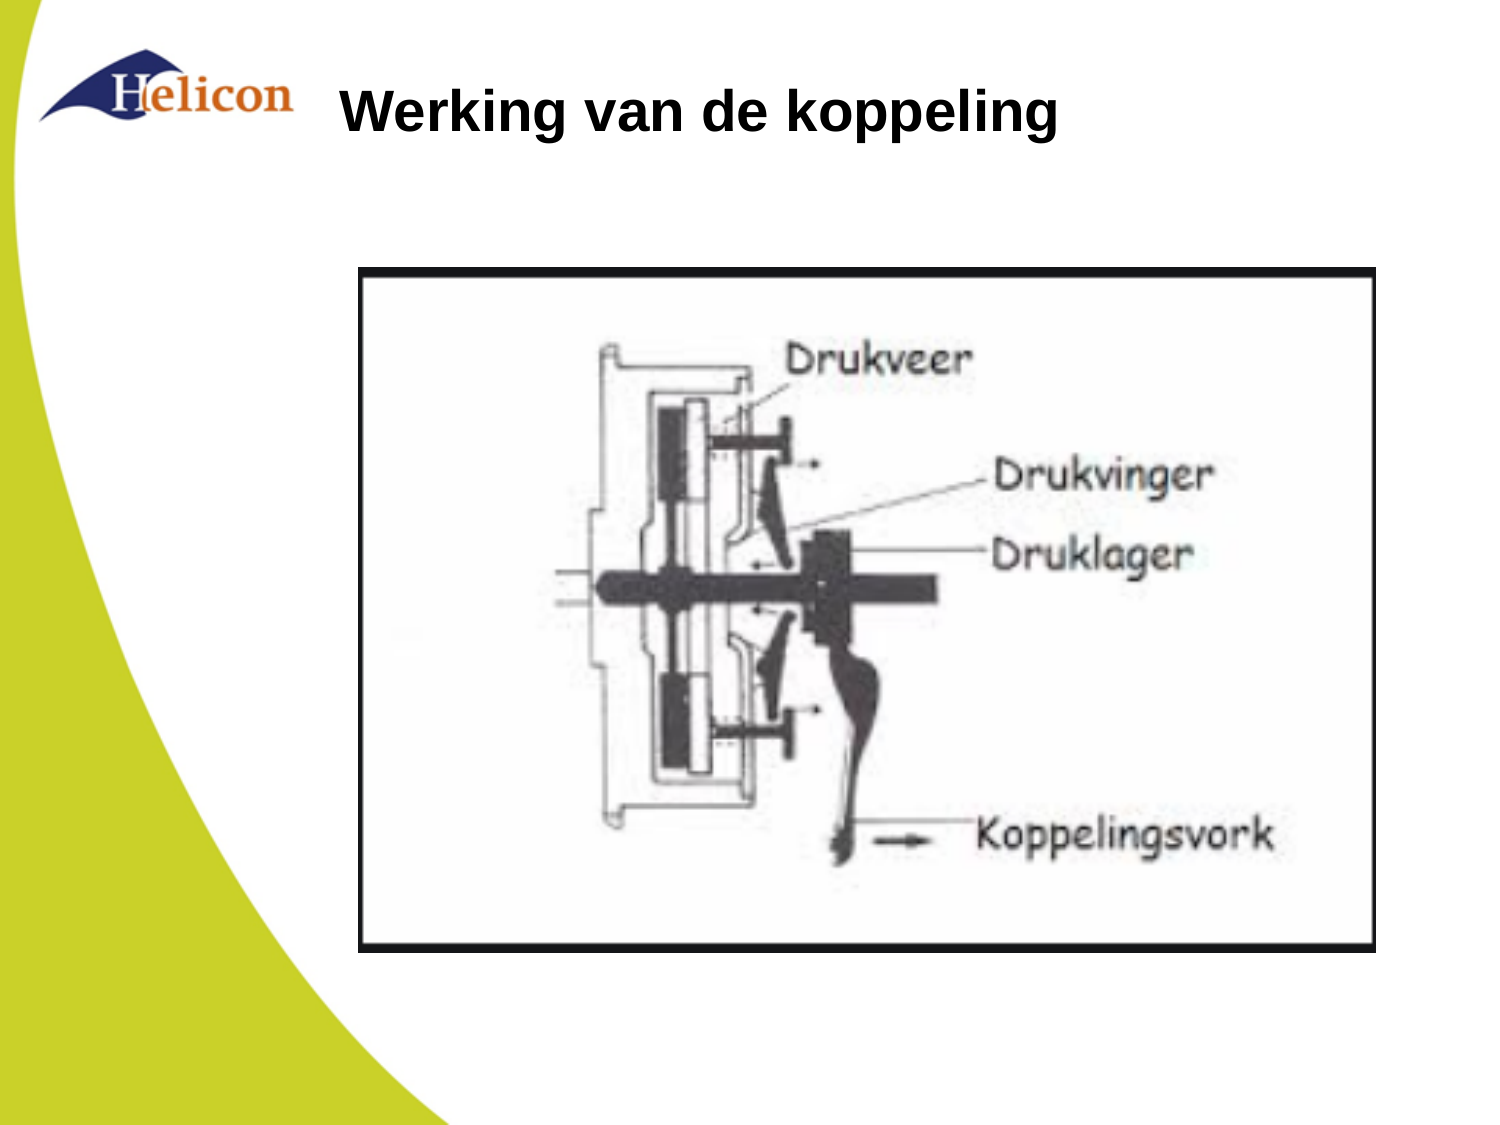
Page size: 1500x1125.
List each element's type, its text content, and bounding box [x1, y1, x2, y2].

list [358, 266, 1377, 953]
picture [0, 0, 1500, 1125]
title Werking van de koppeling [324, 54, 1415, 161]
